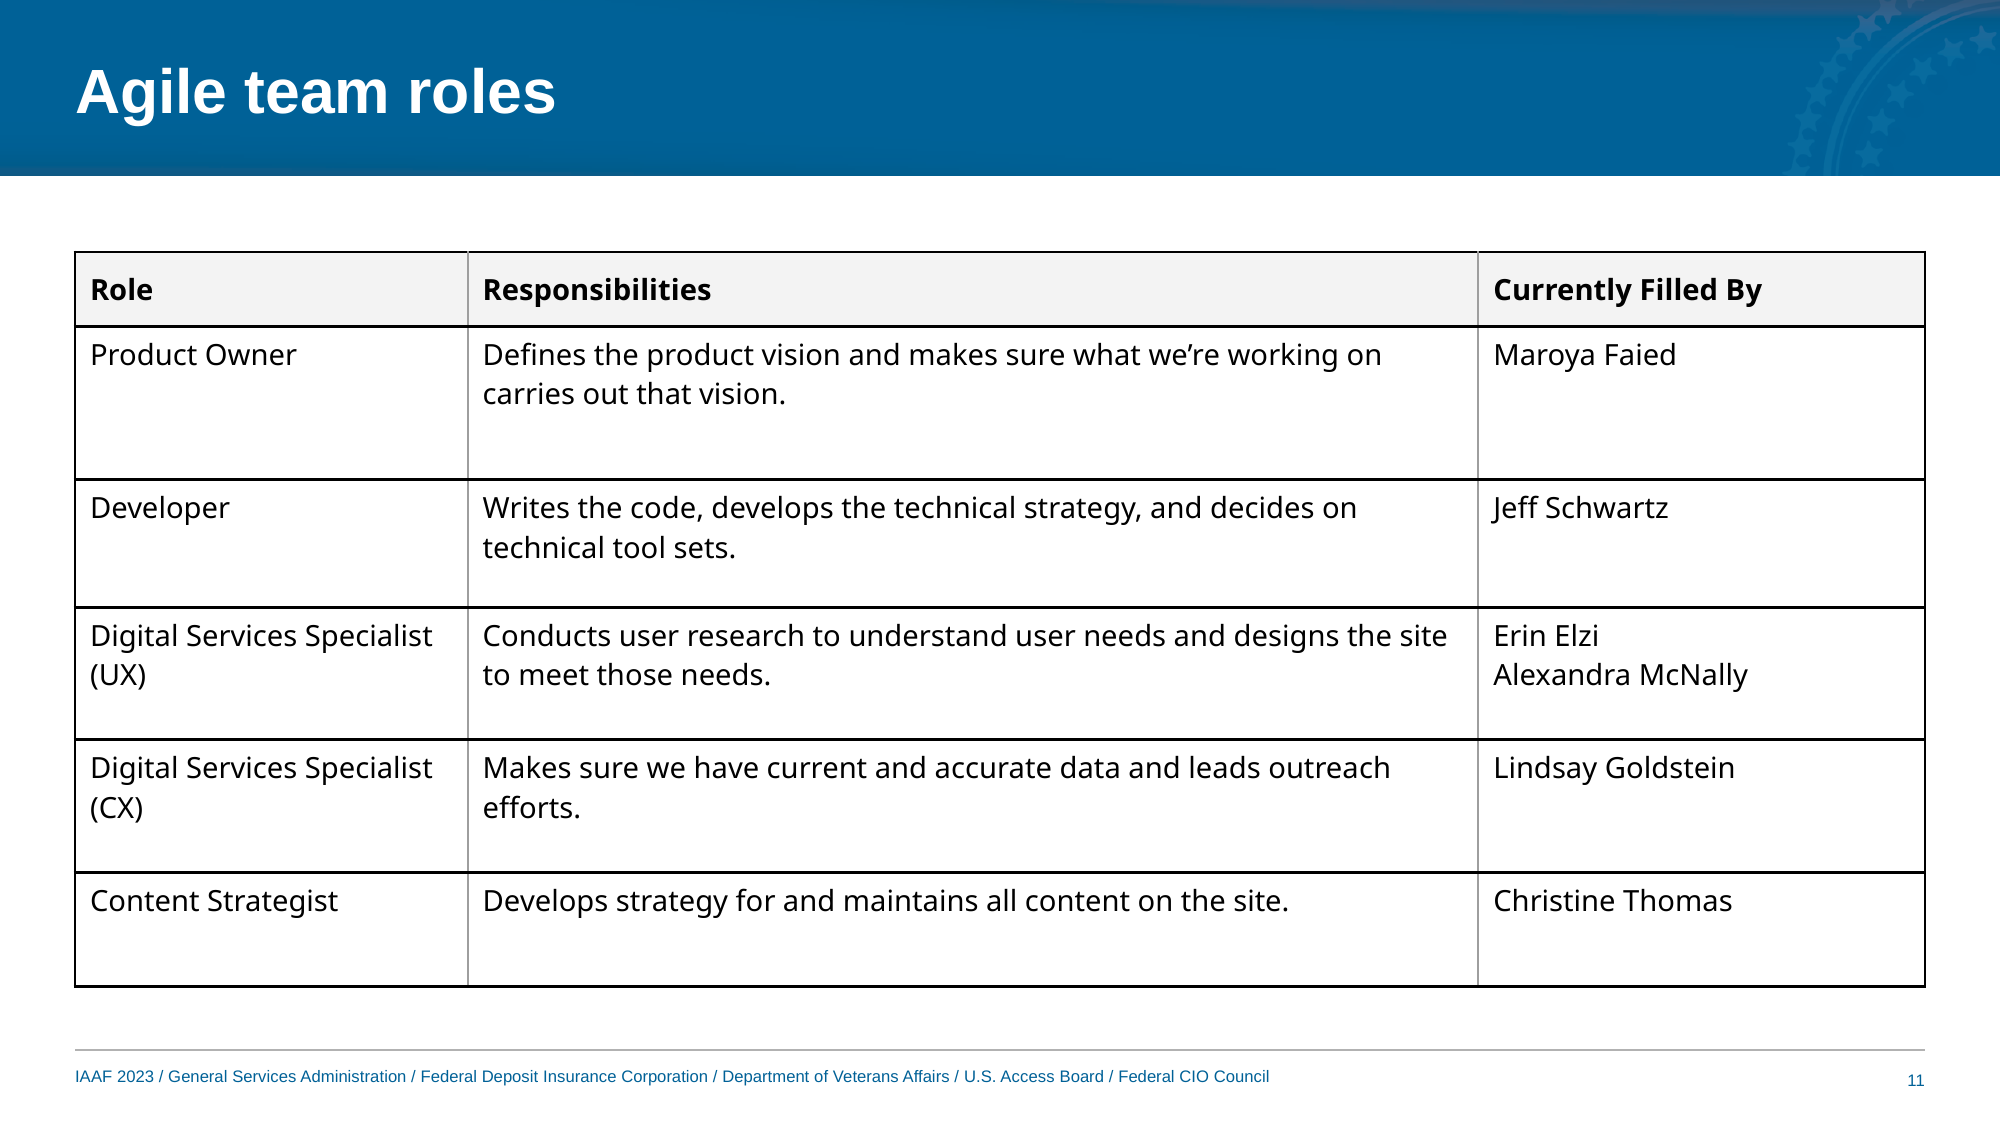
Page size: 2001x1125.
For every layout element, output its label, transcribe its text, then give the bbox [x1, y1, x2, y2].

picture [0, 0, 2000, 176]
table_cell Product Owner​ [76, 328, 467, 478]
table_cell Develops strategy for and maintains all content on the site.​ [469, 874, 1477, 985]
table_cell Writes the code, develops the technical strategy, and decides on technical tool sets.​ [469, 481, 1477, 606]
table_cell Erin Elzi​ Alexandra McNally​ [1479, 609, 1924, 738]
table_cell Digital Services Specialist (CX)​ [76, 741, 467, 871]
table_cell Lindsay Goldstein​ [1479, 741, 1924, 871]
table_cell Christine Thomas​ [1479, 874, 1924, 985]
table_cell Makes sure we have current and accurate data and leads outreach efforts.​ [469, 741, 1477, 871]
table_cell Maroya Faied​ [1479, 328, 1924, 478]
table_cell Digital Services Specialist (UX)​ [76, 609, 467, 738]
table_cell Developer​ [76, 481, 467, 606]
table_cell Defines the product vision and makes sure what we’re working on carries out that vision.​ [469, 328, 1477, 478]
slide_number 11 [1880, 1065, 1925, 1095]
table_header Responsibilities​ [469, 253, 1477, 325]
title Agile team roles​ [75, 52, 1800, 128]
picture [0, 168, 666, 176]
table_cell Conducts user research to understand user needs and designs the site to meet those needs.​ [469, 609, 1477, 738]
table_header Currently Filled By​ [1479, 253, 1924, 325]
table_cell Content Strategist​ [76, 874, 467, 985]
table_cell Jeff Schwartz​ [1479, 481, 1924, 606]
table_header Role​ [76, 253, 467, 325]
